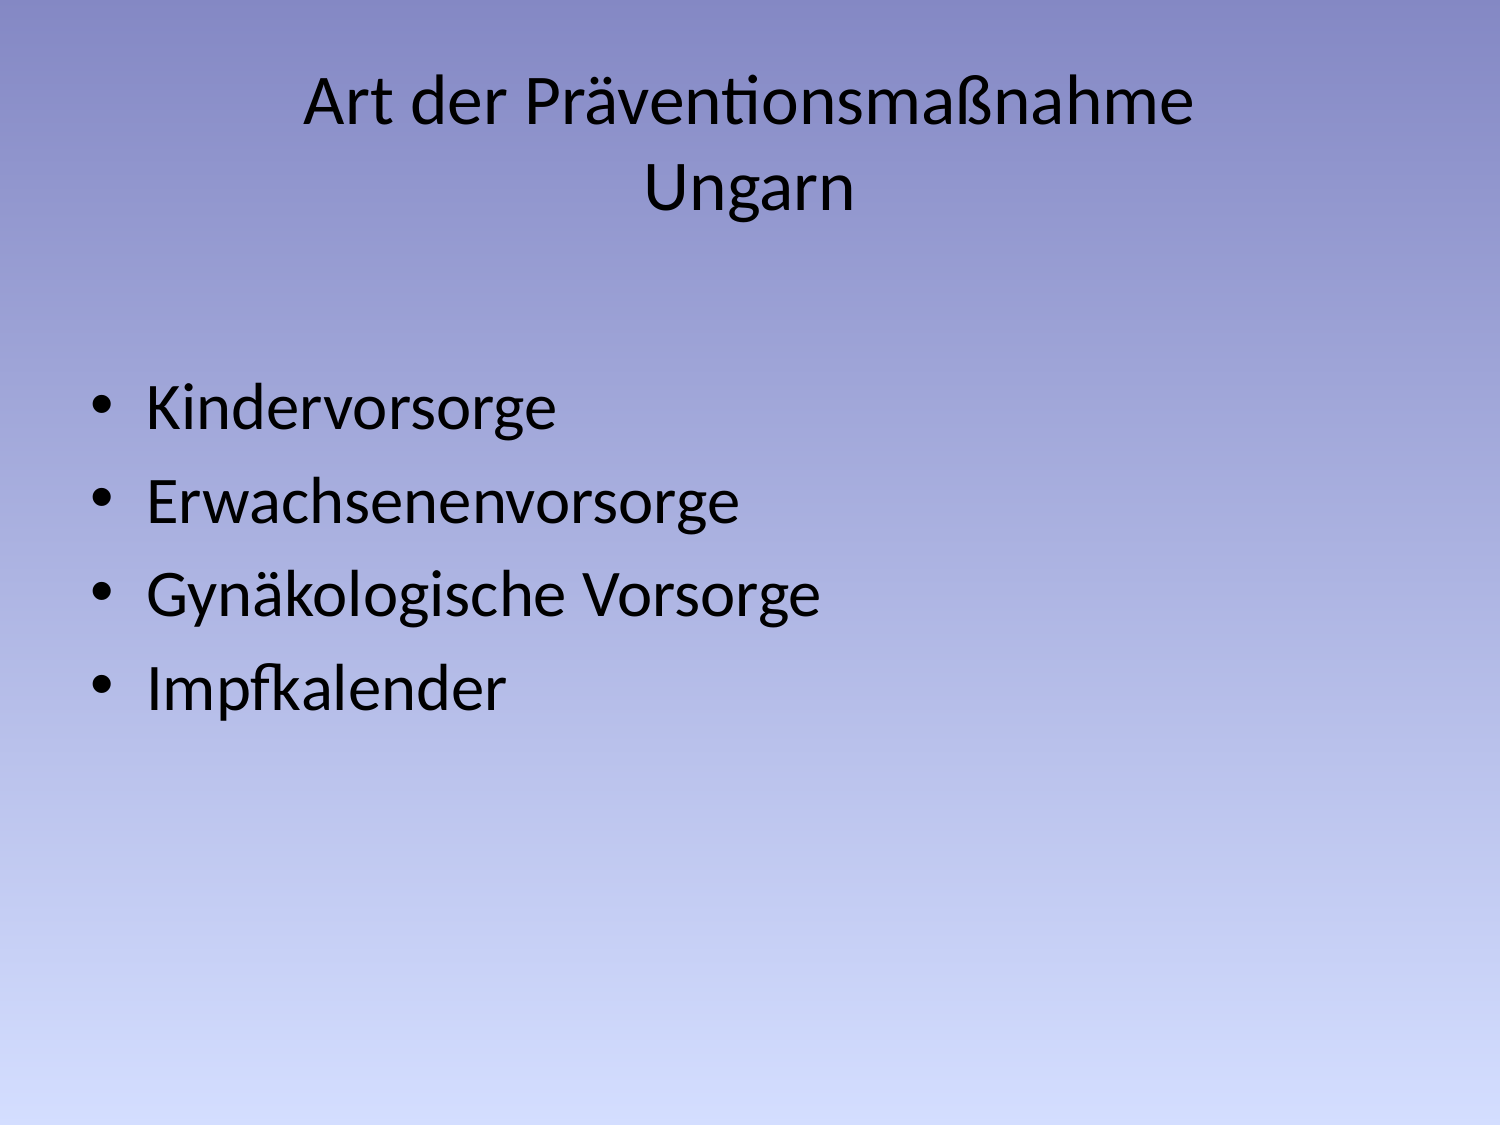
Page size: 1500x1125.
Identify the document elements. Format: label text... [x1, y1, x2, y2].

title Art der Präventionsmaßnahme Ungarn [75, 45, 1425, 233]
list Kindervorsorge Erwachsenenvorsorge Gynäkologische Vorsorge Impfkalender [75, 262, 1425, 1005]
